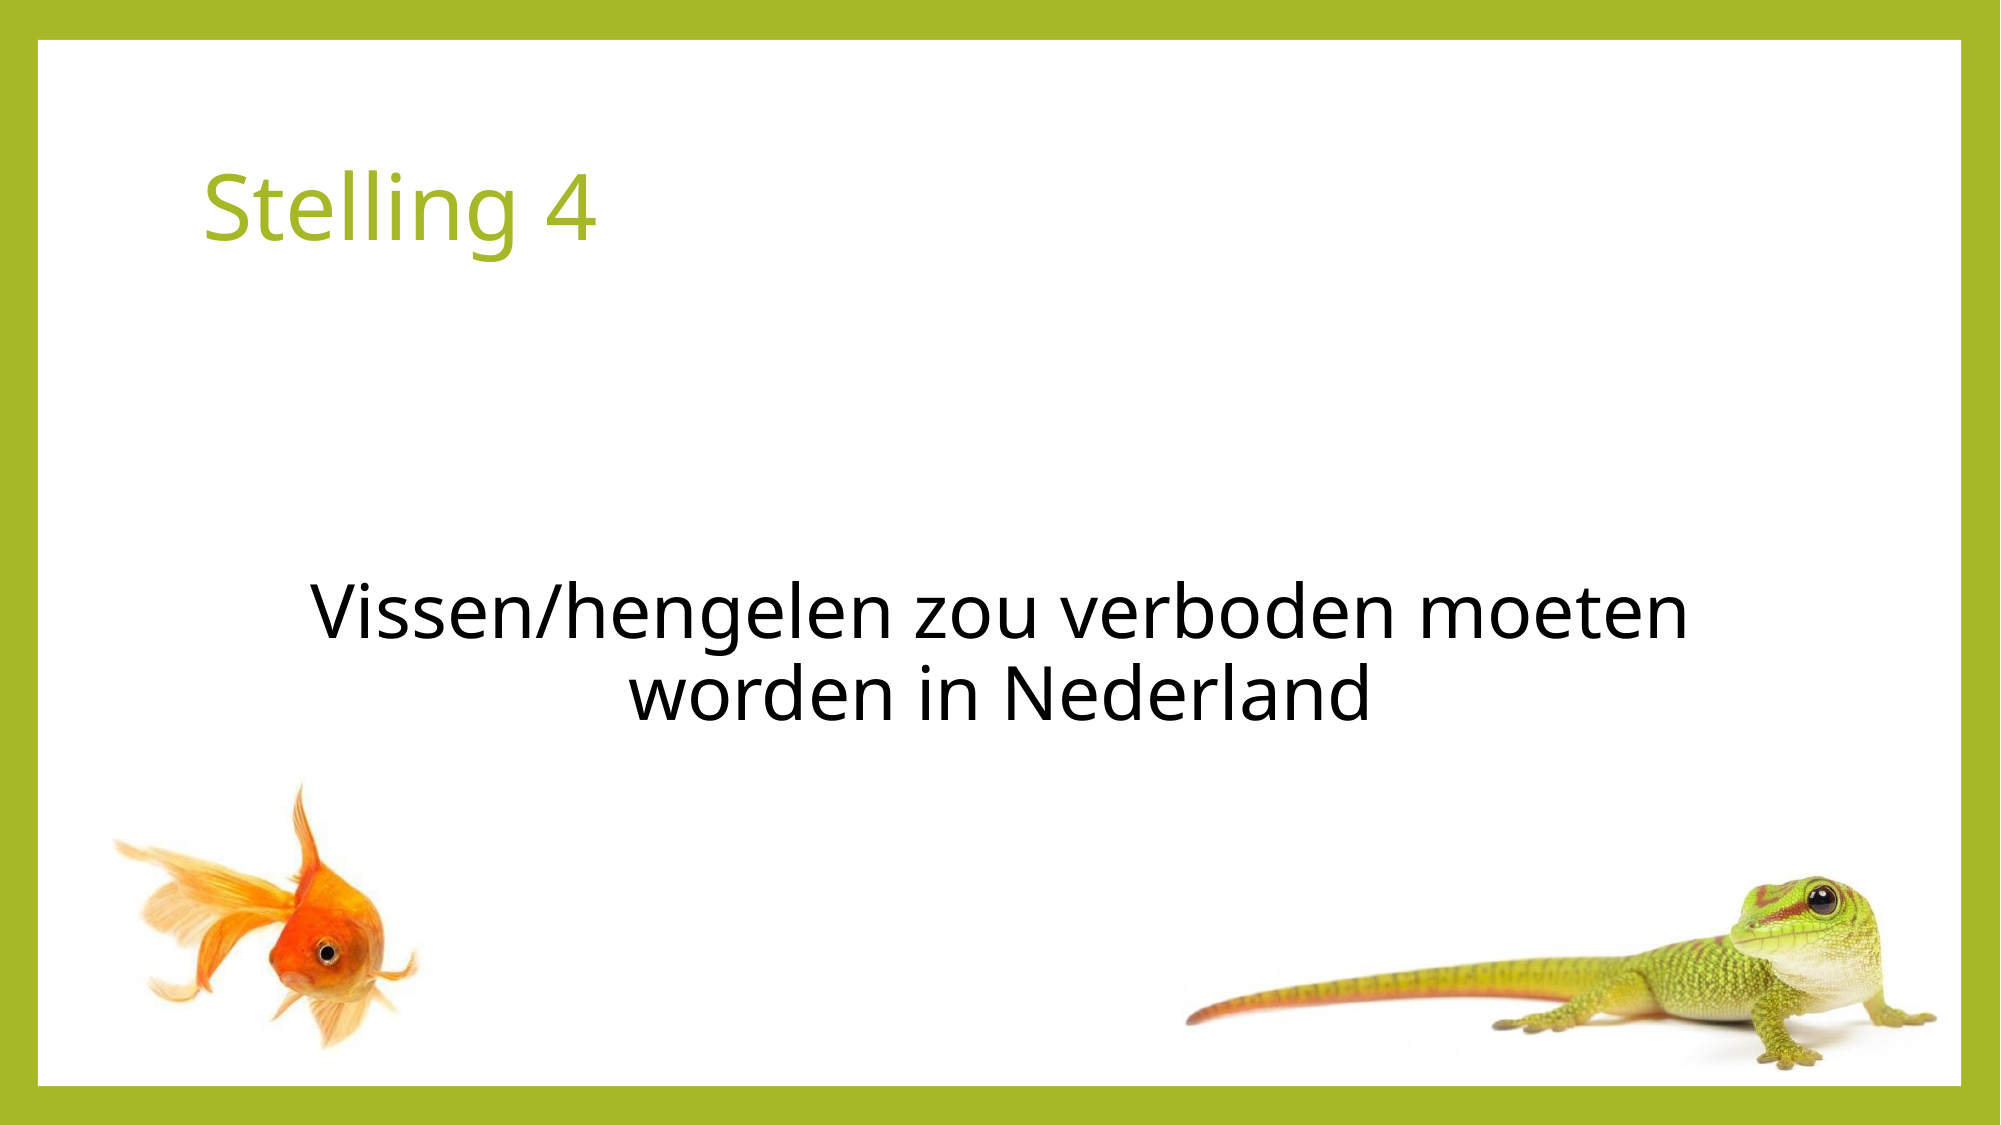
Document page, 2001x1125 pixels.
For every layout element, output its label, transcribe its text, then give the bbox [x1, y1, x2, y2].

picture [51, 769, 550, 1082]
title Stelling 4 [187, 99, 1808, 323]
picture [1182, 874, 1944, 1073]
list Vissen/hengelen zou verboden moeten worden in Nederland [187, 337, 1808, 1000]
